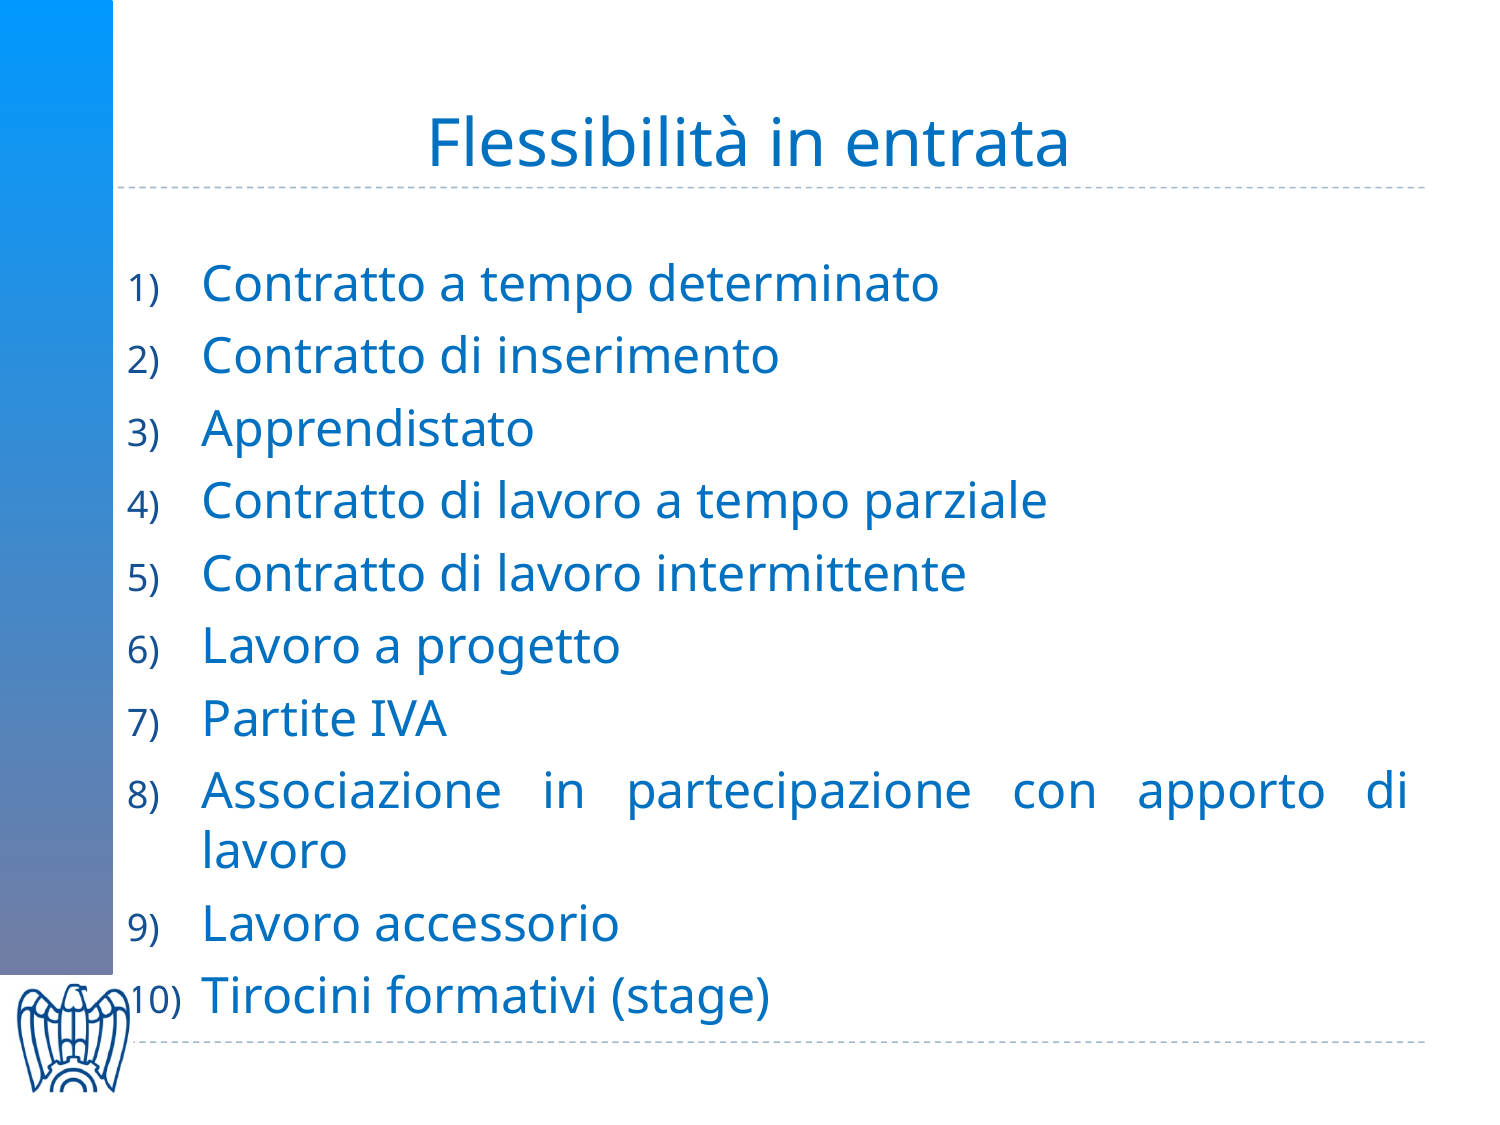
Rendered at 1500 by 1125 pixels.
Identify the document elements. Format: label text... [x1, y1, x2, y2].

title Flessibilità in entrata [113, 24, 1425, 188]
list Contratto a tempo determinato Contratto di inserimento Apprendistato Contratto di lavoro a tempo parziale Contratto di lavoro intermittente Lavoro a progetto Partite IVA Associazione in partecipazione con apporto di lavoro Lavoro accessorio Tirocini formativi (stage) [113, 243, 1425, 1010]
text_box [0, 0, 113, 974]
picture [0, 974, 134, 1113]
